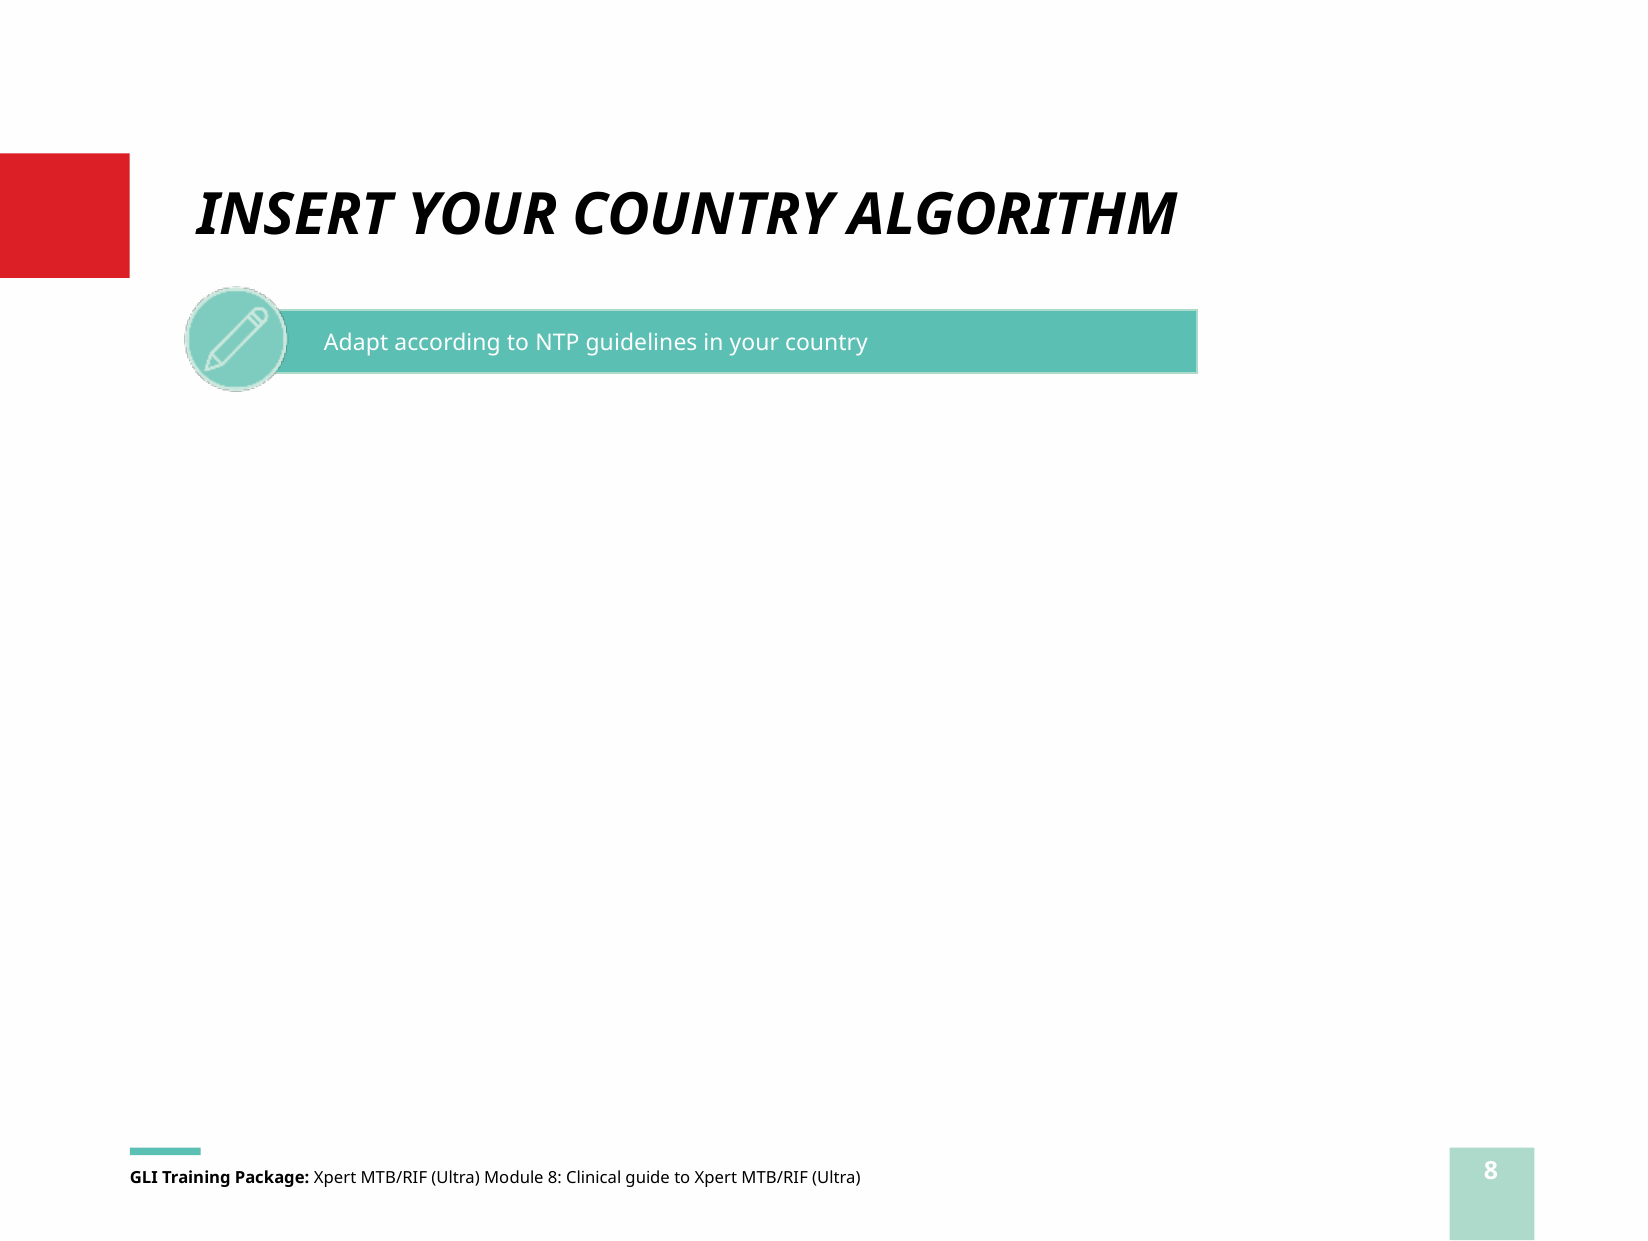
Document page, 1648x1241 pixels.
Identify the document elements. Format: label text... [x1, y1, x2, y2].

title INSERT YOUR COUNTRY ALGORITHM [197, 153, 1450, 278]
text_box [180, 282, 1325, 395]
